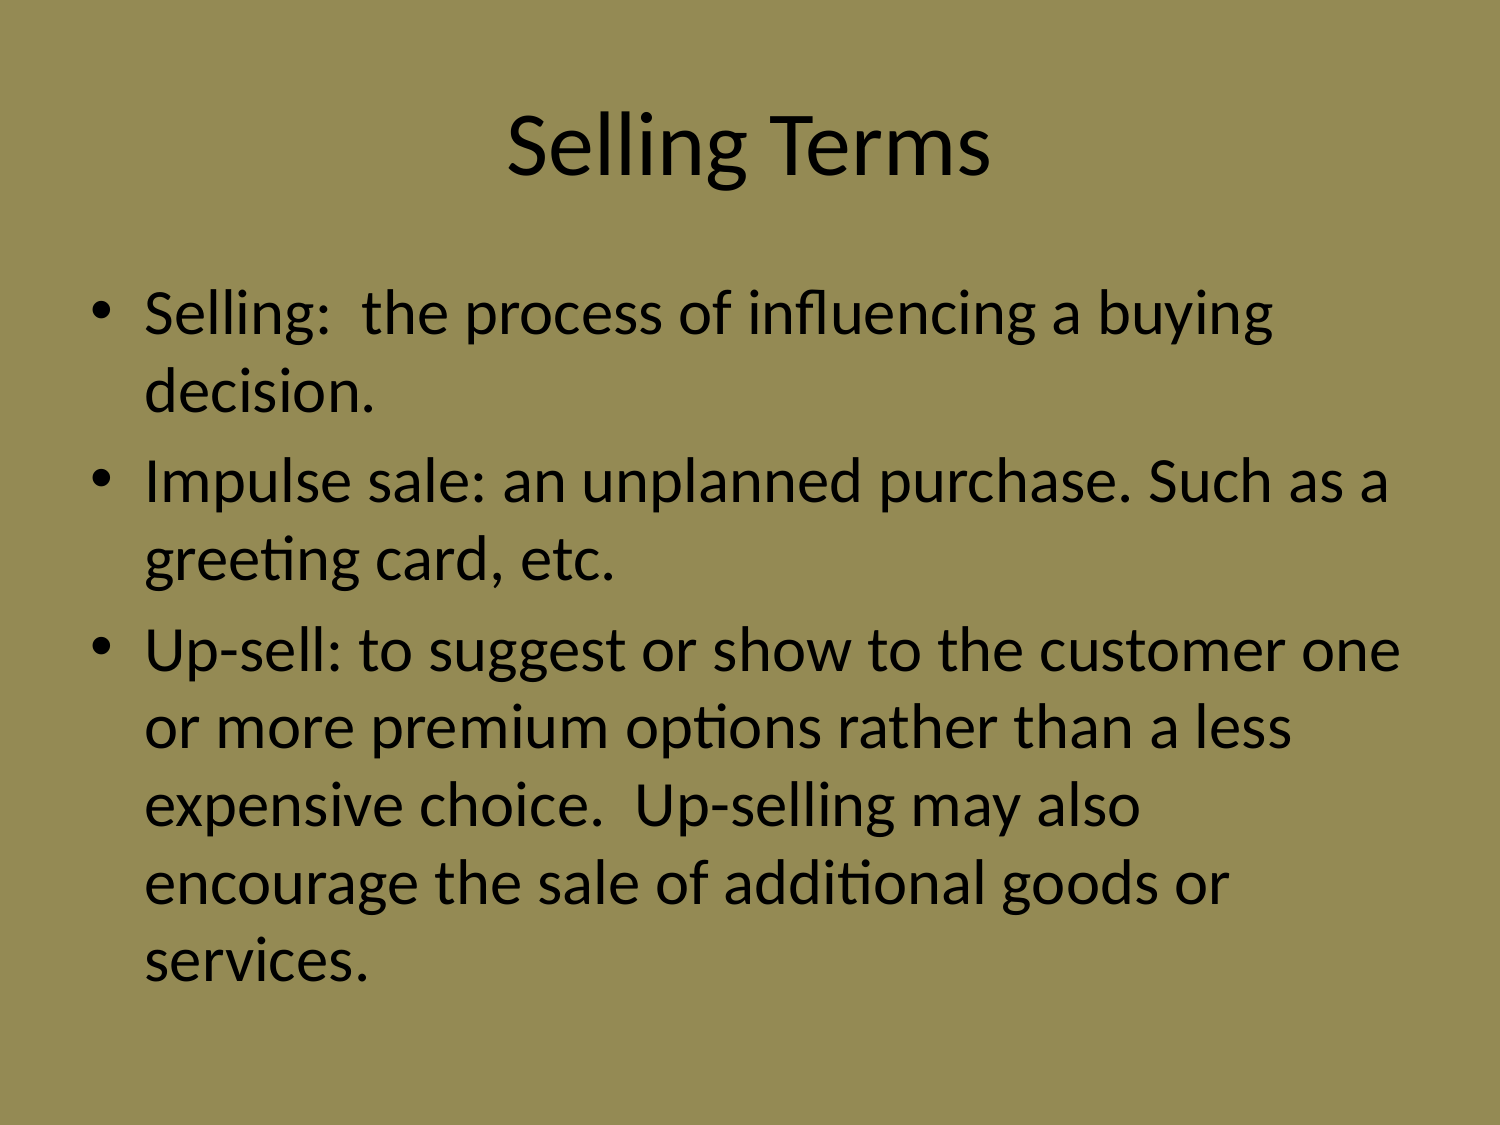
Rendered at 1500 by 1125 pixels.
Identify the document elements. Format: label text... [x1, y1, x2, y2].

list Selling: the process of influencing a buying decision. Impulse sale: an unplanned purchase. Such as a greeting card, etc. Up-sell: to suggest or show to the customer one or more premium options rather than a less expensive choice. Up-selling may also encourage the sale of additional goods or services. [75, 262, 1425, 1005]
title Selling Terms [75, 45, 1425, 233]
